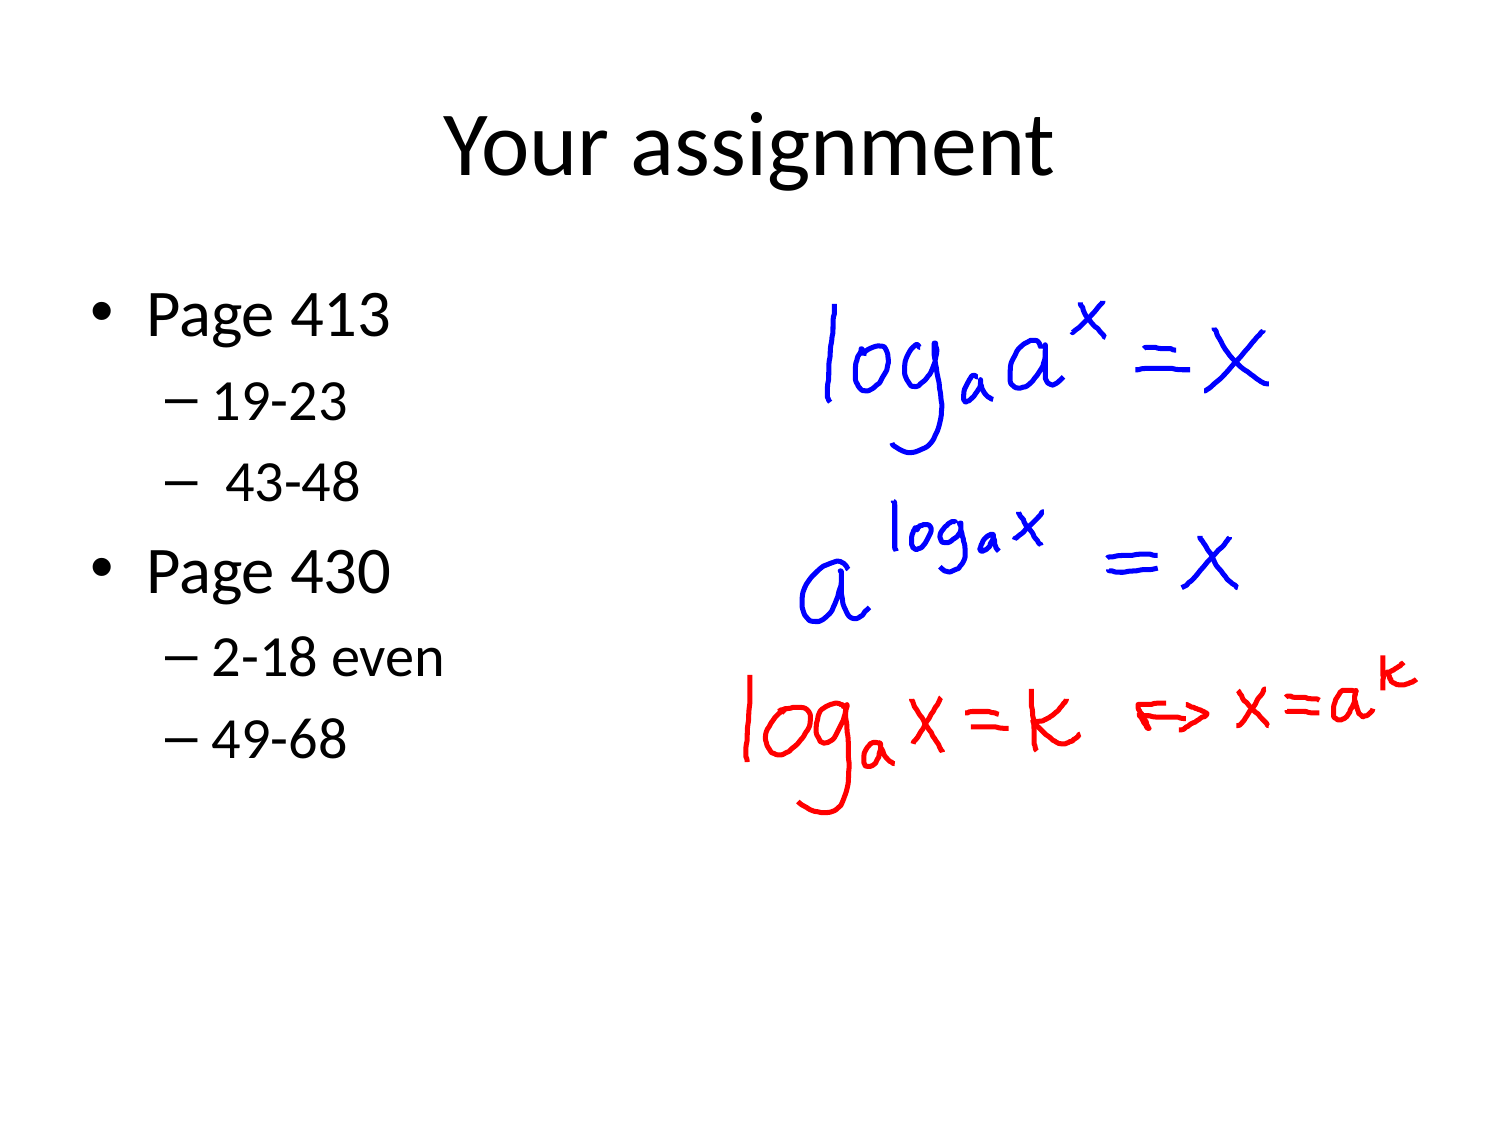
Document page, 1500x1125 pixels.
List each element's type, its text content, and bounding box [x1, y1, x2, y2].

text_box [939, 520, 966, 573]
text_box [1199, 535, 1213, 556]
text_box [1106, 553, 1158, 559]
text_box [1107, 567, 1158, 574]
text_box [891, 342, 943, 454]
text_box [1236, 357, 1269, 385]
text_box [1013, 511, 1044, 541]
text_box [826, 303, 836, 403]
text_box [910, 523, 932, 551]
text_box [1143, 346, 1177, 351]
text_box [1088, 317, 1107, 339]
text_box [1181, 537, 1231, 589]
list Page 413 19-23 43-48 Page 430 2-18 even 49-68 [75, 262, 1425, 1005]
text_box [962, 374, 994, 403]
text_box [979, 533, 1000, 552]
text_box [1213, 327, 1240, 361]
text_box [1135, 367, 1191, 371]
text_box [1079, 302, 1089, 317]
text_box [1071, 300, 1104, 334]
text_box [1028, 528, 1042, 546]
text_box [1009, 339, 1065, 389]
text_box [745, 655, 1417, 814]
text_box [1212, 556, 1239, 589]
title Your assignment [75, 45, 1425, 233]
text_box [854, 345, 890, 392]
text_box [1017, 511, 1028, 527]
text_box [892, 500, 897, 552]
text_box [801, 560, 871, 623]
text_box [1204, 330, 1264, 392]
